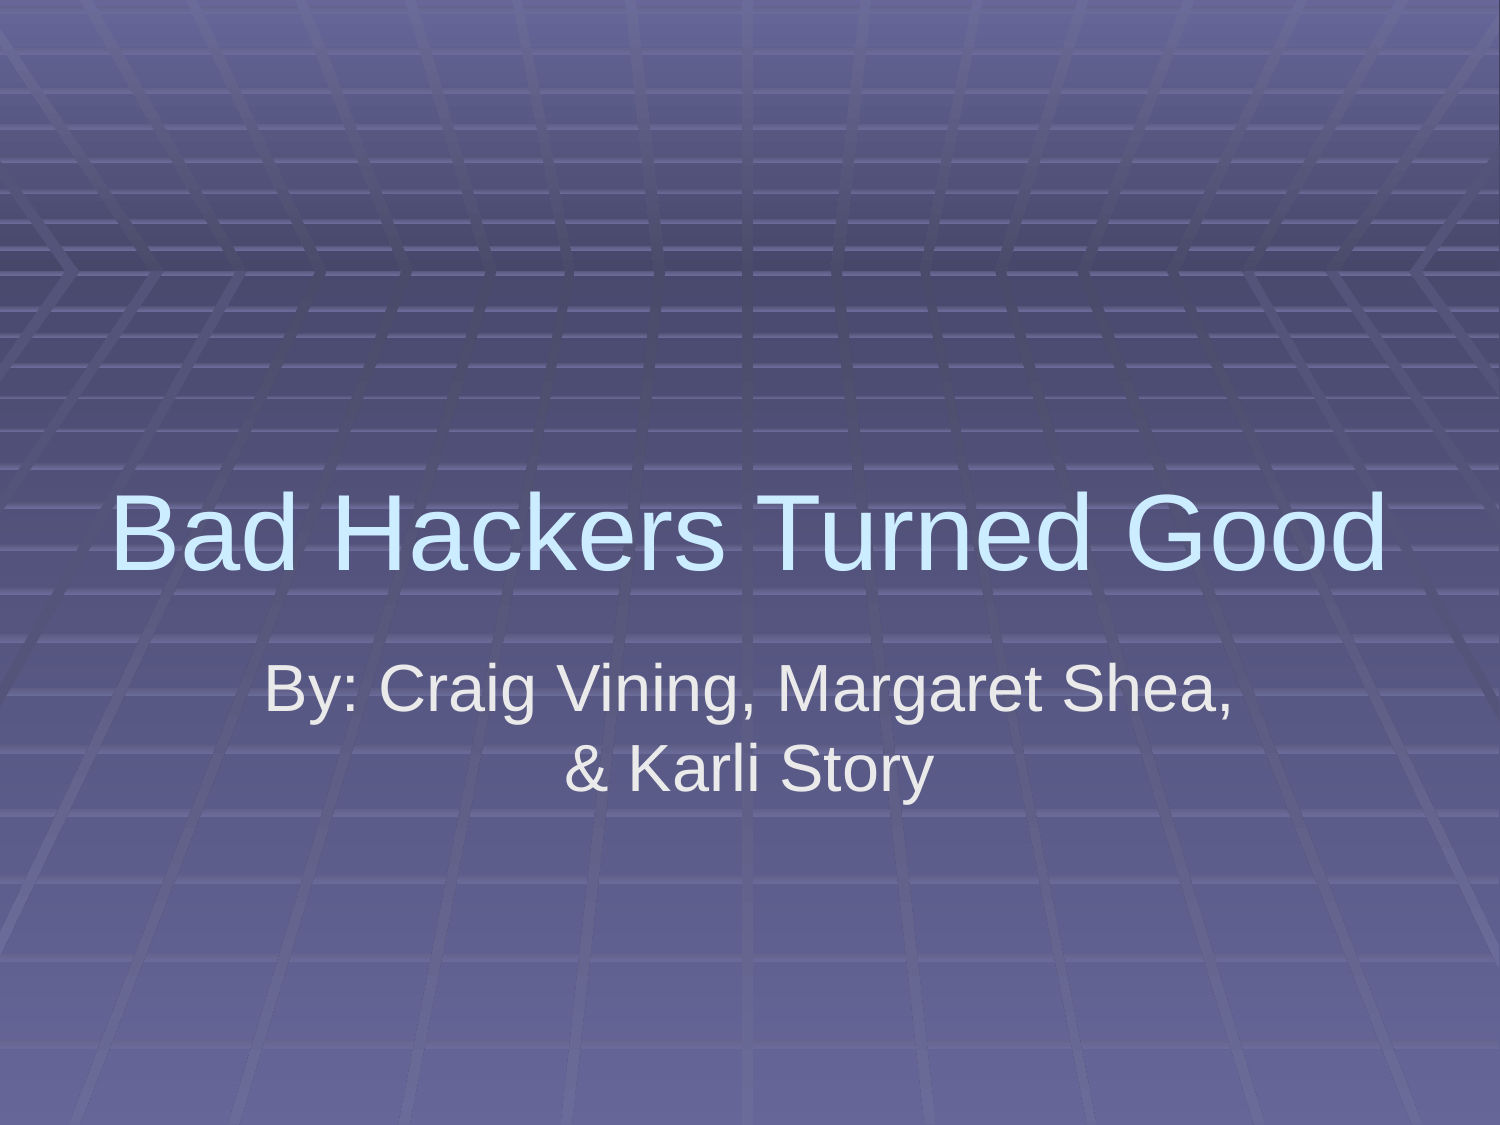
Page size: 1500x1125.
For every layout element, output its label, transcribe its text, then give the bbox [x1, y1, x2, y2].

subtitle By: Craig Vining, Margaret Shea, & Karli Story [225, 637, 1275, 925]
title Bad Hackers Turned Good [74, 315, 1425, 600]
